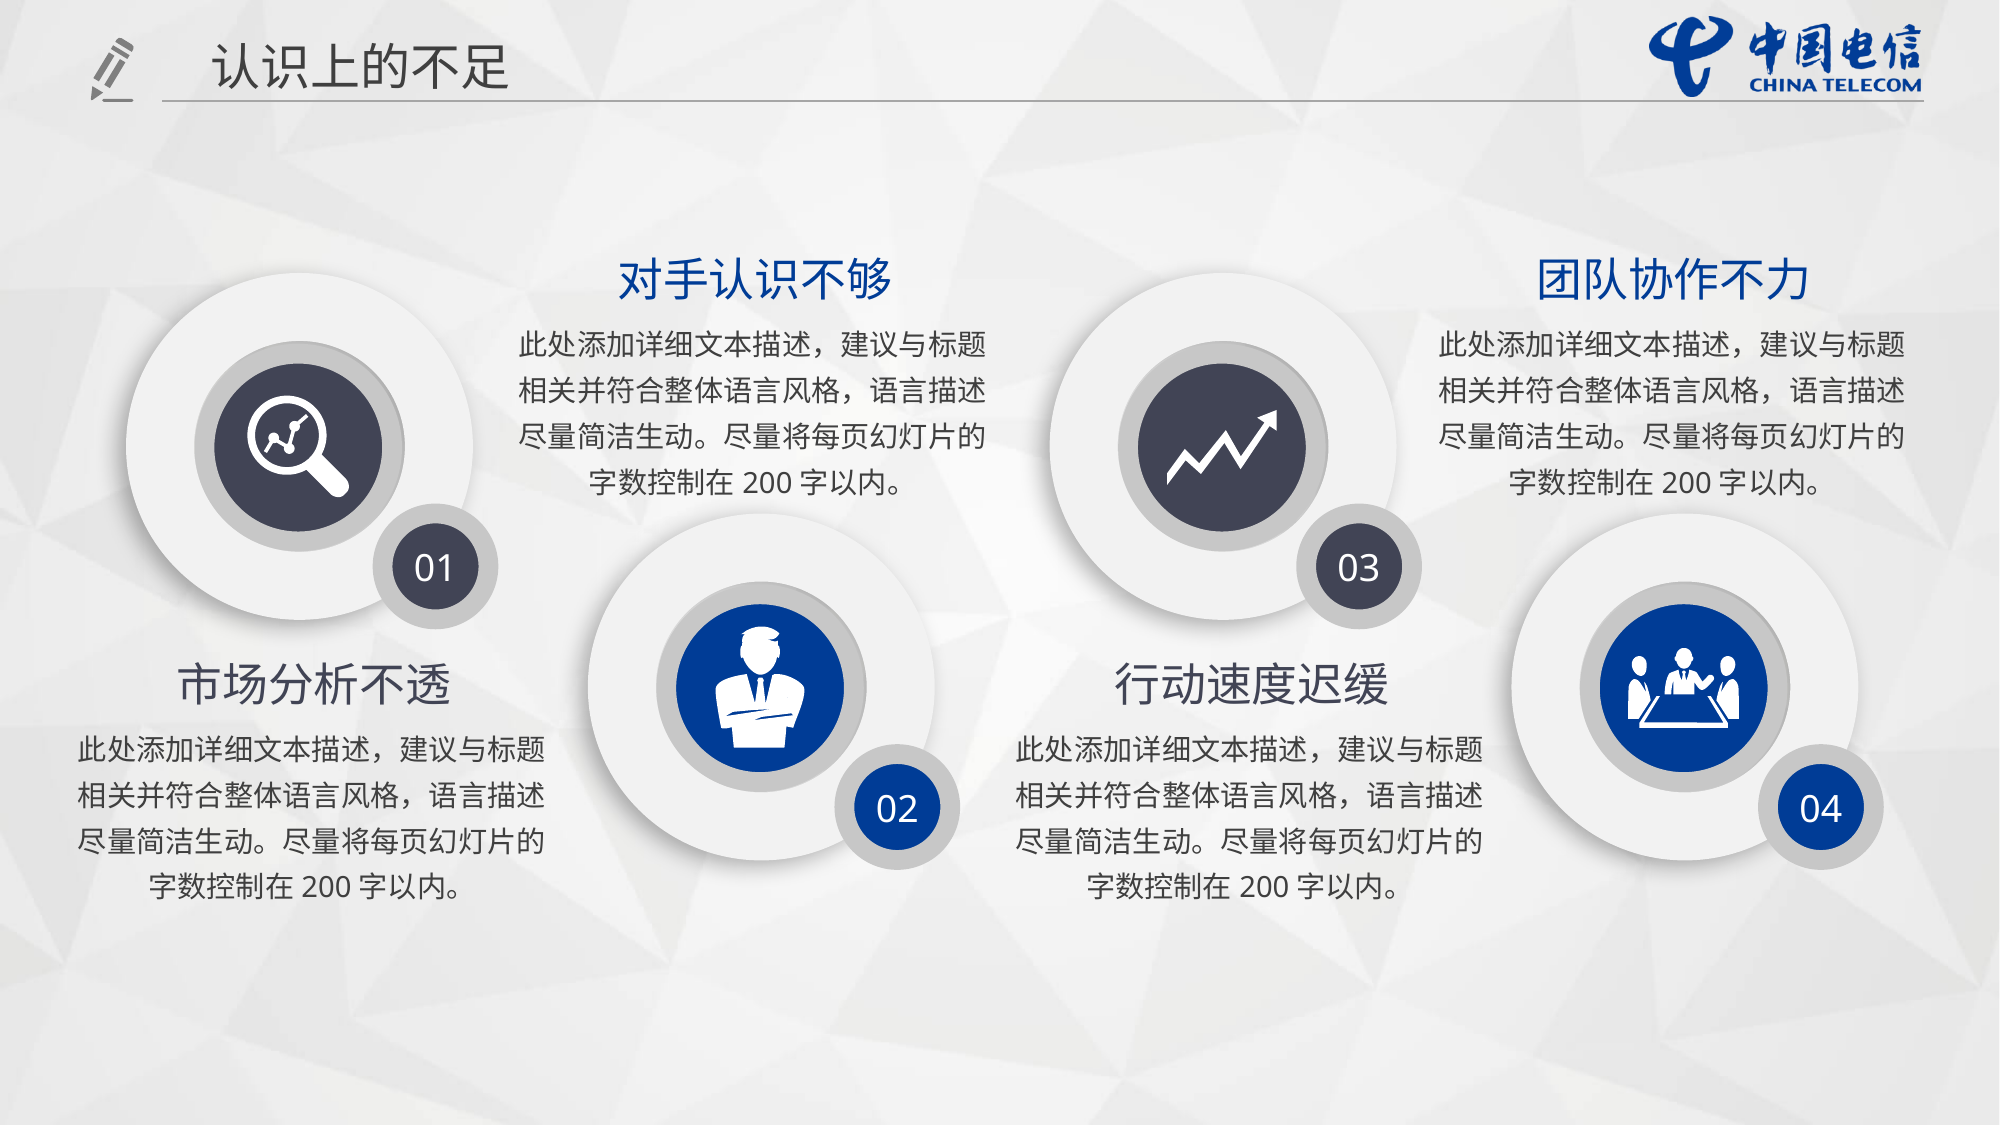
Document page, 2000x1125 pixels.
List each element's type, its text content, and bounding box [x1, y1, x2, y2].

text_box 认识上的不足 [196, 28, 526, 100]
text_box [125, 272, 489, 621]
picture [0, 0, 2000, 1125]
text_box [587, 513, 951, 861]
text_box [90, 86, 104, 101]
text_box [115, 37, 134, 52]
text_box [110, 45, 130, 59]
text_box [492, 243, 1013, 505]
text_box [102, 98, 134, 102]
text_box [51, 647, 573, 909]
text_box [93, 52, 115, 82]
text_box [104, 59, 126, 89]
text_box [1511, 513, 1875, 861]
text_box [989, 647, 1511, 909]
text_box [1049, 272, 1413, 621]
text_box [1411, 243, 1933, 505]
